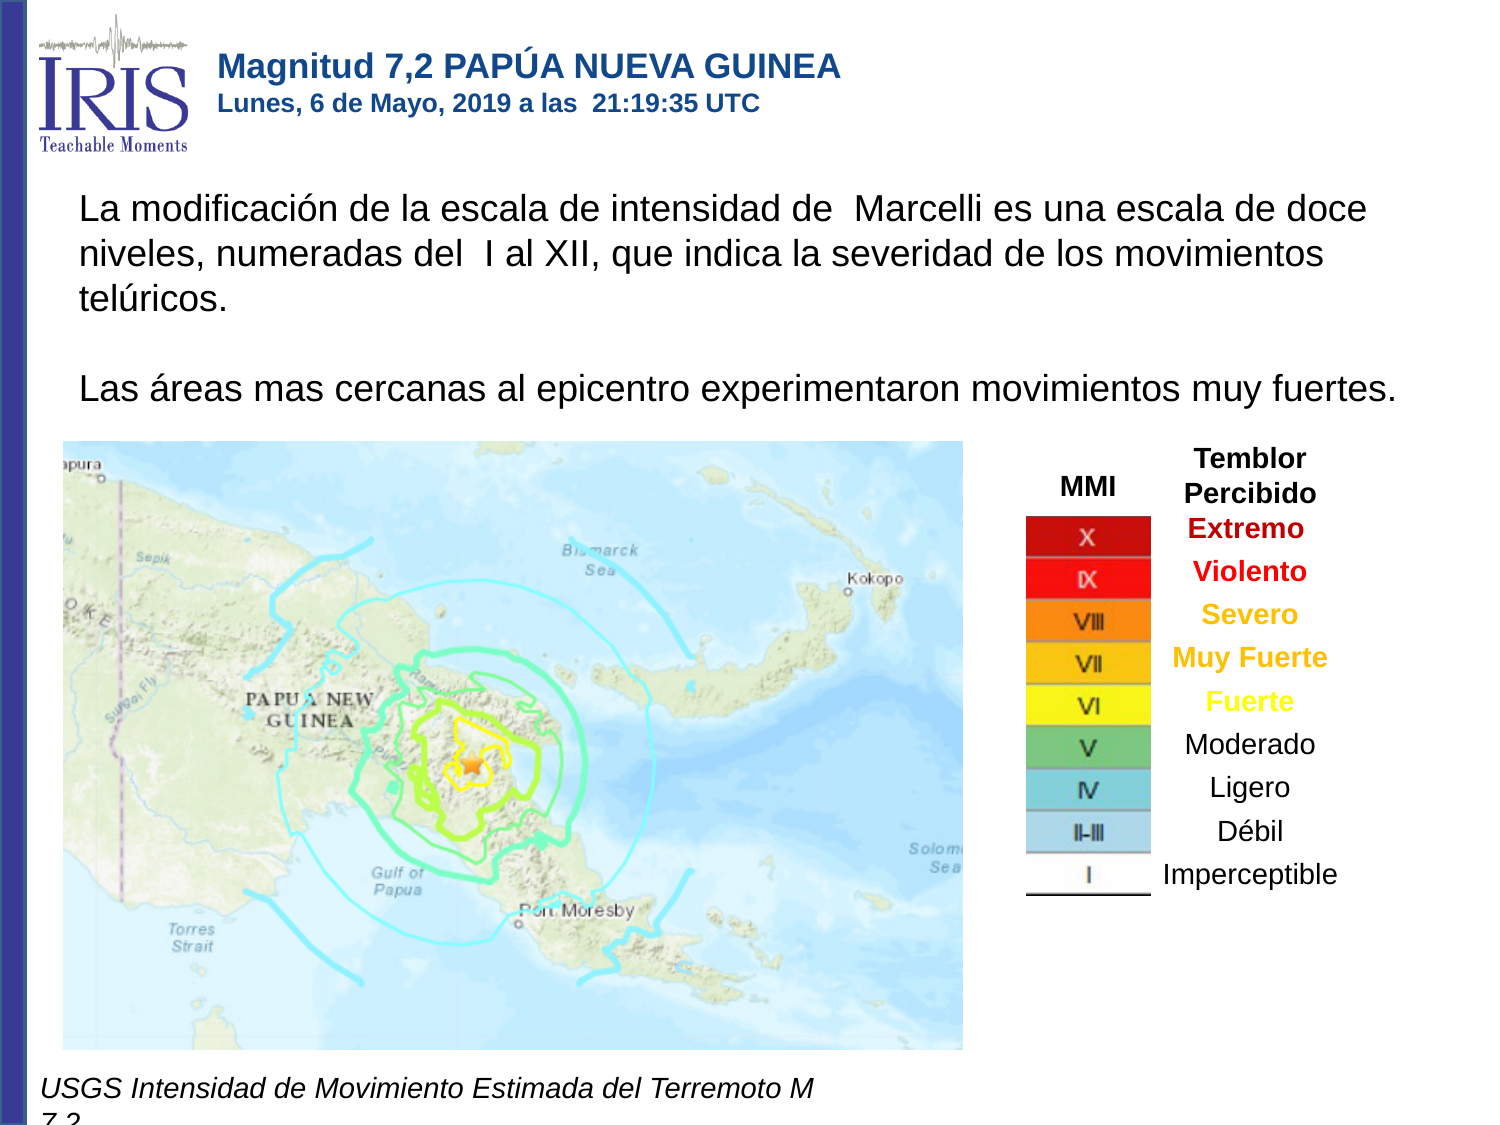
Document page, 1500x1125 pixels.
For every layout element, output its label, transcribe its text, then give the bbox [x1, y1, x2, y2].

picture [1026, 516, 1151, 897]
text_box USGS Intensidad de Movimiento Estimada del Terremoto M 7,2 [24, 1061, 875, 1125]
text_box Magnitud 7,2 PAPÚA NUEVA GUINEA Lunes, 6 de Mayo, 2019 a las 21:19:35 UTC [202, 0, 1499, 125]
text_box [0, 0, 27, 1125]
picture [39, 12, 188, 165]
text_box Temblor Percibido Extremo Violento Severo Muy Fuerte Fuerte Moderado Ligero Débil Imperceptible [1138, 431, 1362, 951]
text_box La modificación de la escala de intensidad de Marcelli es una escala de doce niveles, numeradas del I al XII, que indica la severidad de los movimientos telúricos. Las áreas mas cercanas al epicentro experimentaron movimientos muy fuertes. [63, 176, 1425, 417]
text_box MMI [1045, 460, 1138, 510]
picture [63, 441, 963, 1051]
